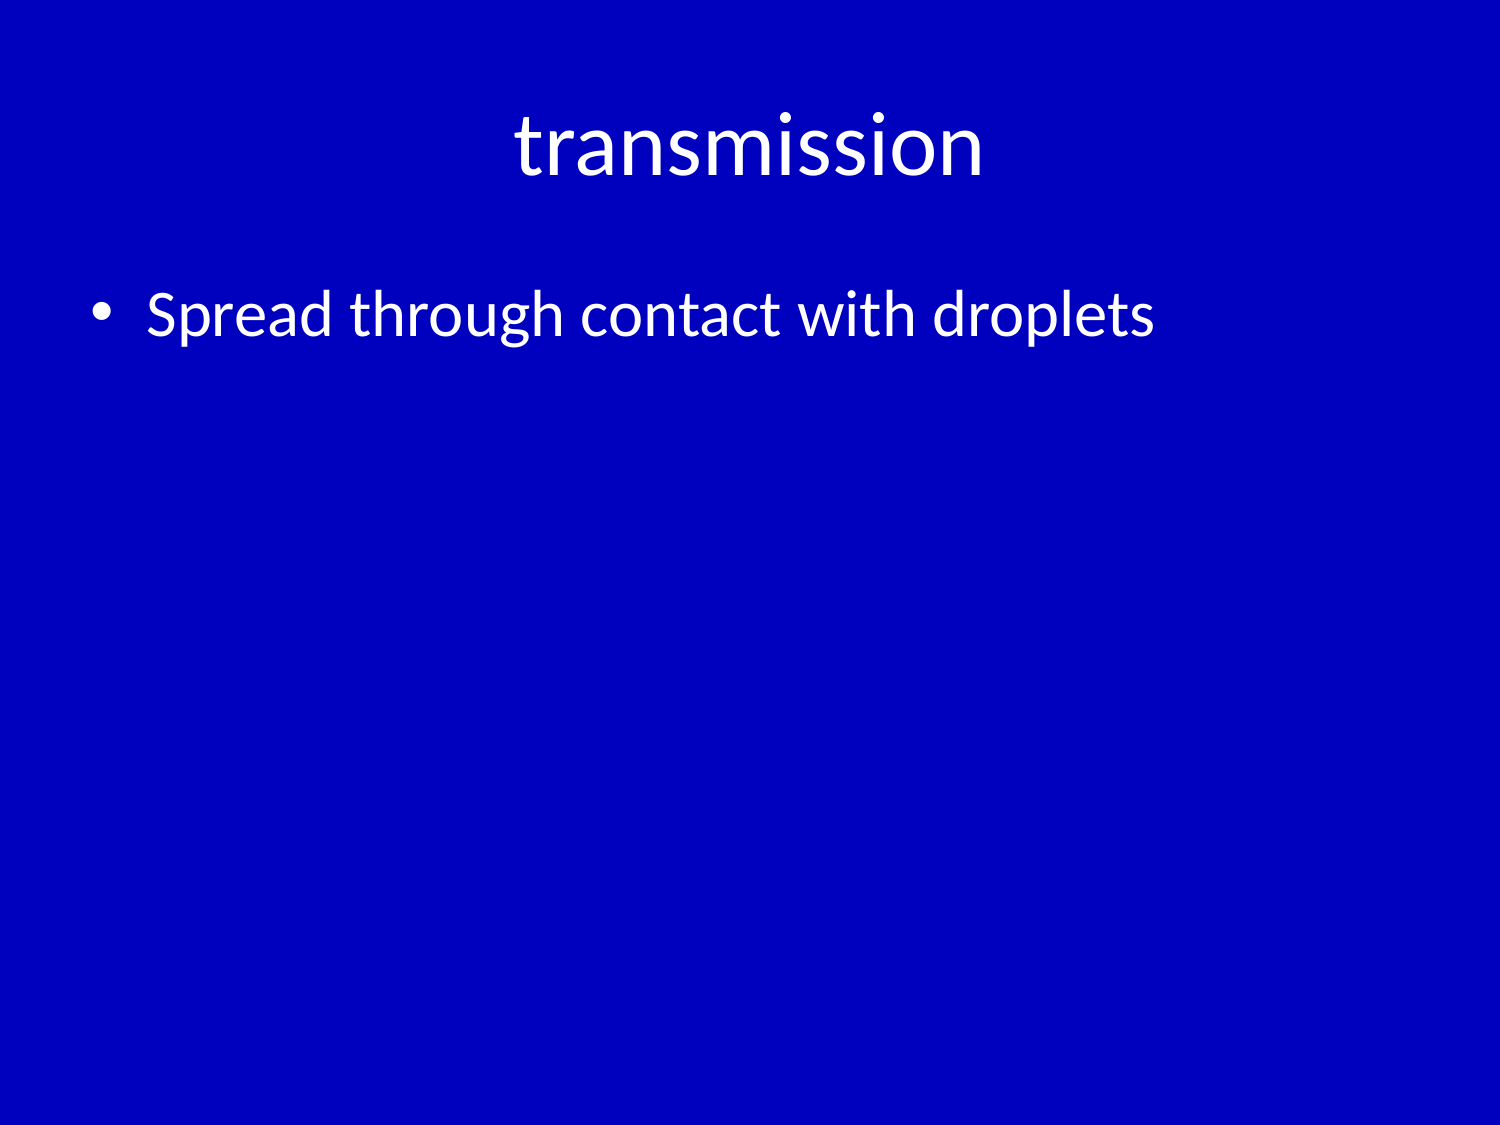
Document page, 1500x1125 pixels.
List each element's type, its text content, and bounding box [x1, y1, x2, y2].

list Spread through contact with droplets [75, 262, 1425, 1005]
title transmission [75, 45, 1425, 233]
